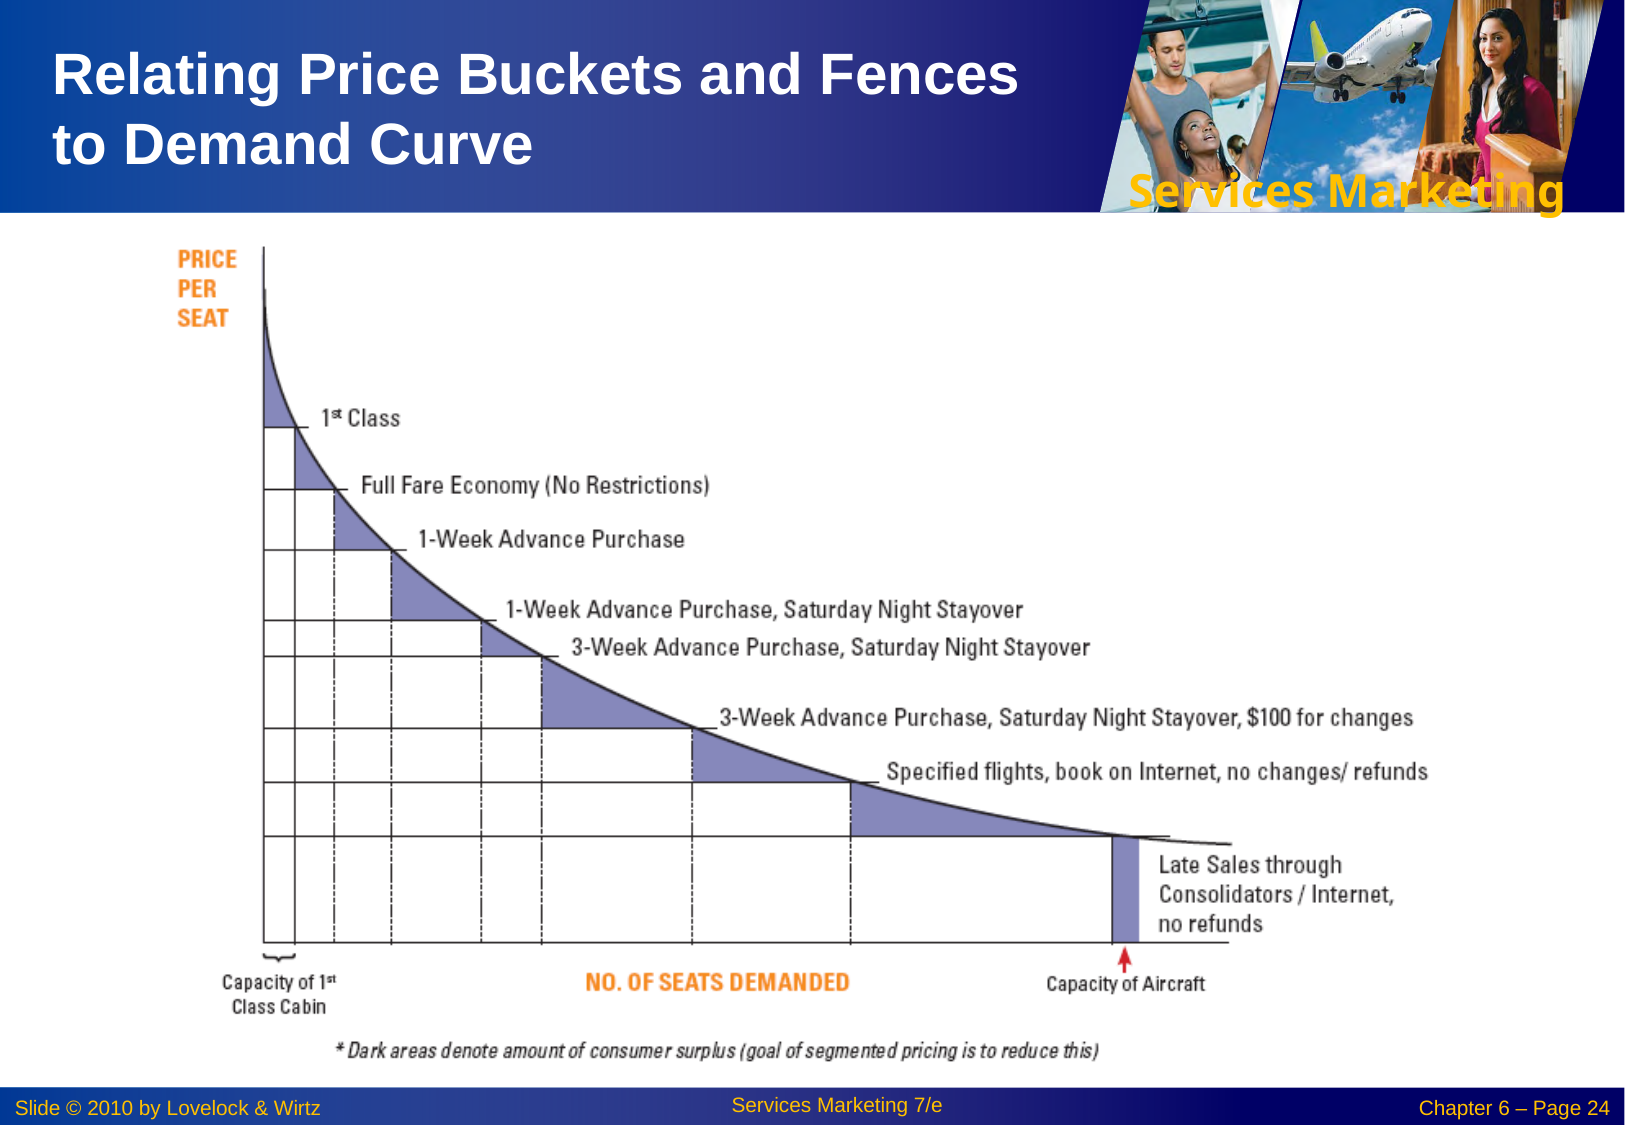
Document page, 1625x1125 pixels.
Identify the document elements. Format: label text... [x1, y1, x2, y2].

title Relating Price Buckets and Fences to Demand Curve [36, 37, 1088, 176]
picture [161, 224, 1450, 1074]
picture [1100, 0, 1604, 213]
picture [1546, 187, 1556, 202]
picture [1162, 186, 1172, 192]
